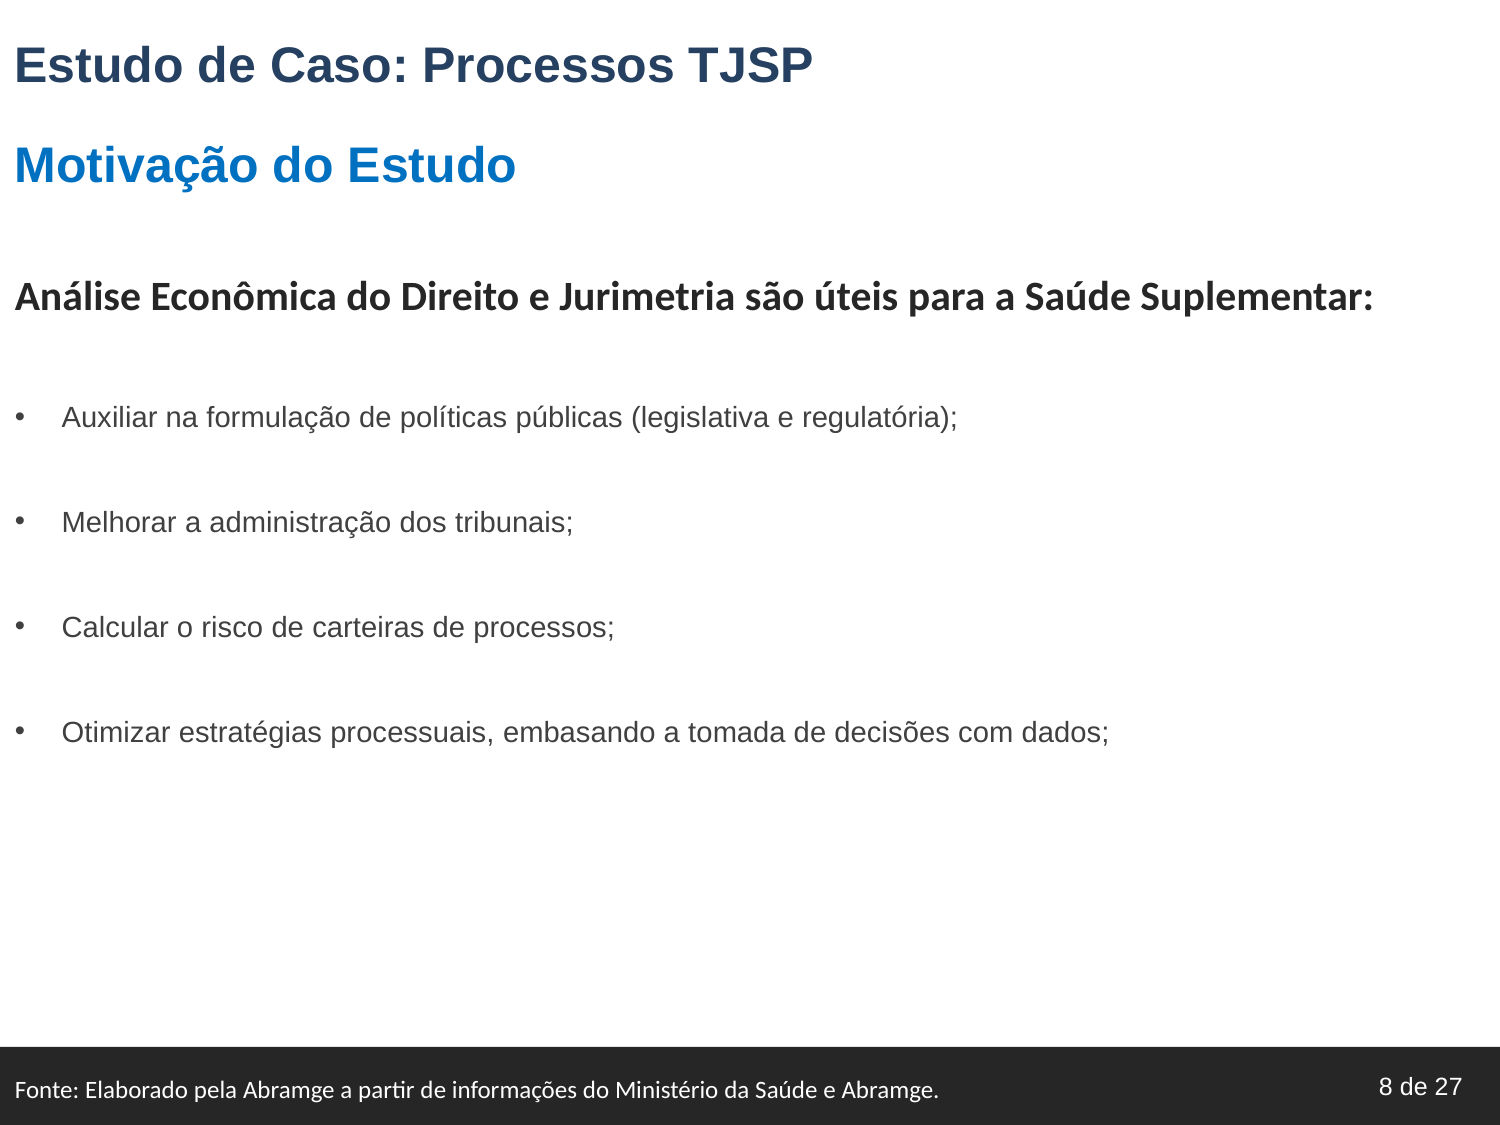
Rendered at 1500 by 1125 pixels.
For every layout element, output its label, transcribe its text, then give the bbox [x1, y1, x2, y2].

text_box Análise Econômica do Direito e Jurimetria são úteis para a Saúde Suplementar: Auxiliar na formulação de políticas públicas (legislativa e regulatória); Melhorar a administração dos tribunais; Calcular o risco de carteiras de processos; Otimizar estratégias processuais, embasando a tomada de decisões com dados; [0, 261, 1500, 791]
text_box Fonte: Elaborado pela Abramge a partir de informações do Ministério da Saúde e Abramge. [0, 1066, 1348, 1112]
text_box Estudo de Caso: Processos TJSP [0, 25, 1442, 100]
text_box Motivação do Estudo [0, 124, 1298, 200]
